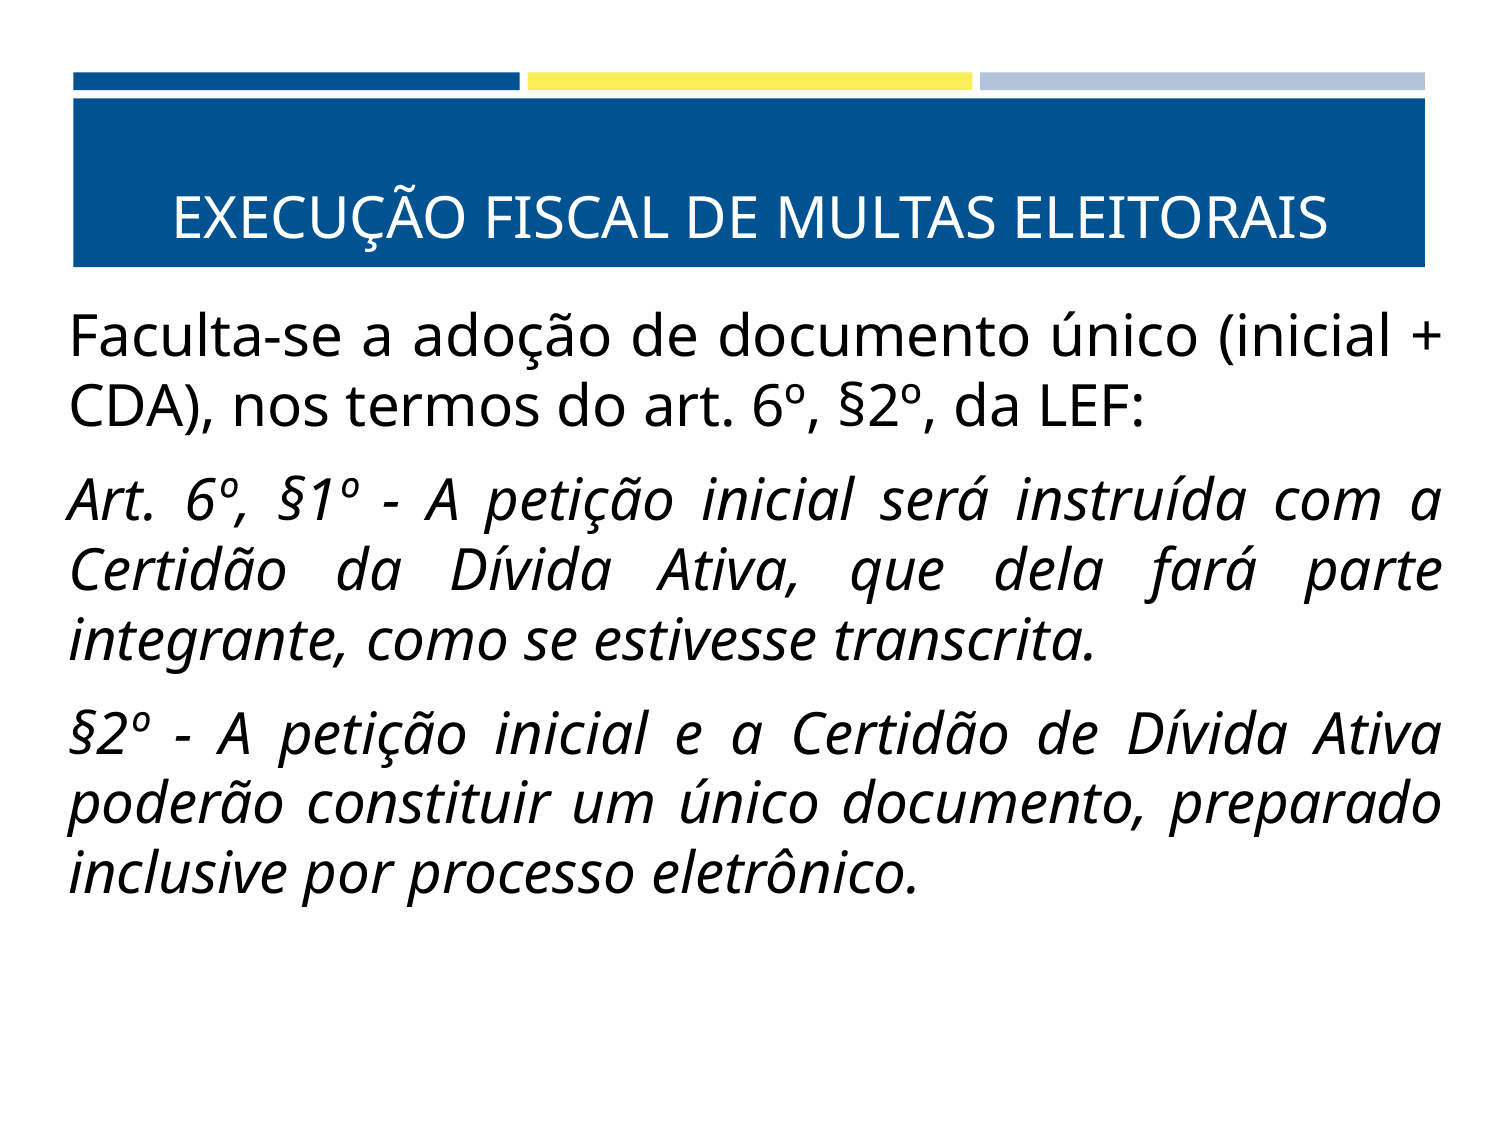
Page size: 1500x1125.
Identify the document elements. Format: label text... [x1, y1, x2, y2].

list Faculta-se a adoção de documento único (inicial + CDA), nos termos do art. 6º, §2º, da LEF: Art. 6º, §1º - A petição inicial será instruída com a Certidão da Dívida Ativa, que dela fará parte integrante, como se estivesse transcrita. §2º - A petição inicial e a Certidão de Dívida Ativa poderão constituir um único documento, preparado inclusive por processo eletrônico. [53, 290, 1459, 1094]
title EXECUÇÃO FISCAL DE MULTAS ELEITORAIS [95, 112, 1406, 259]
